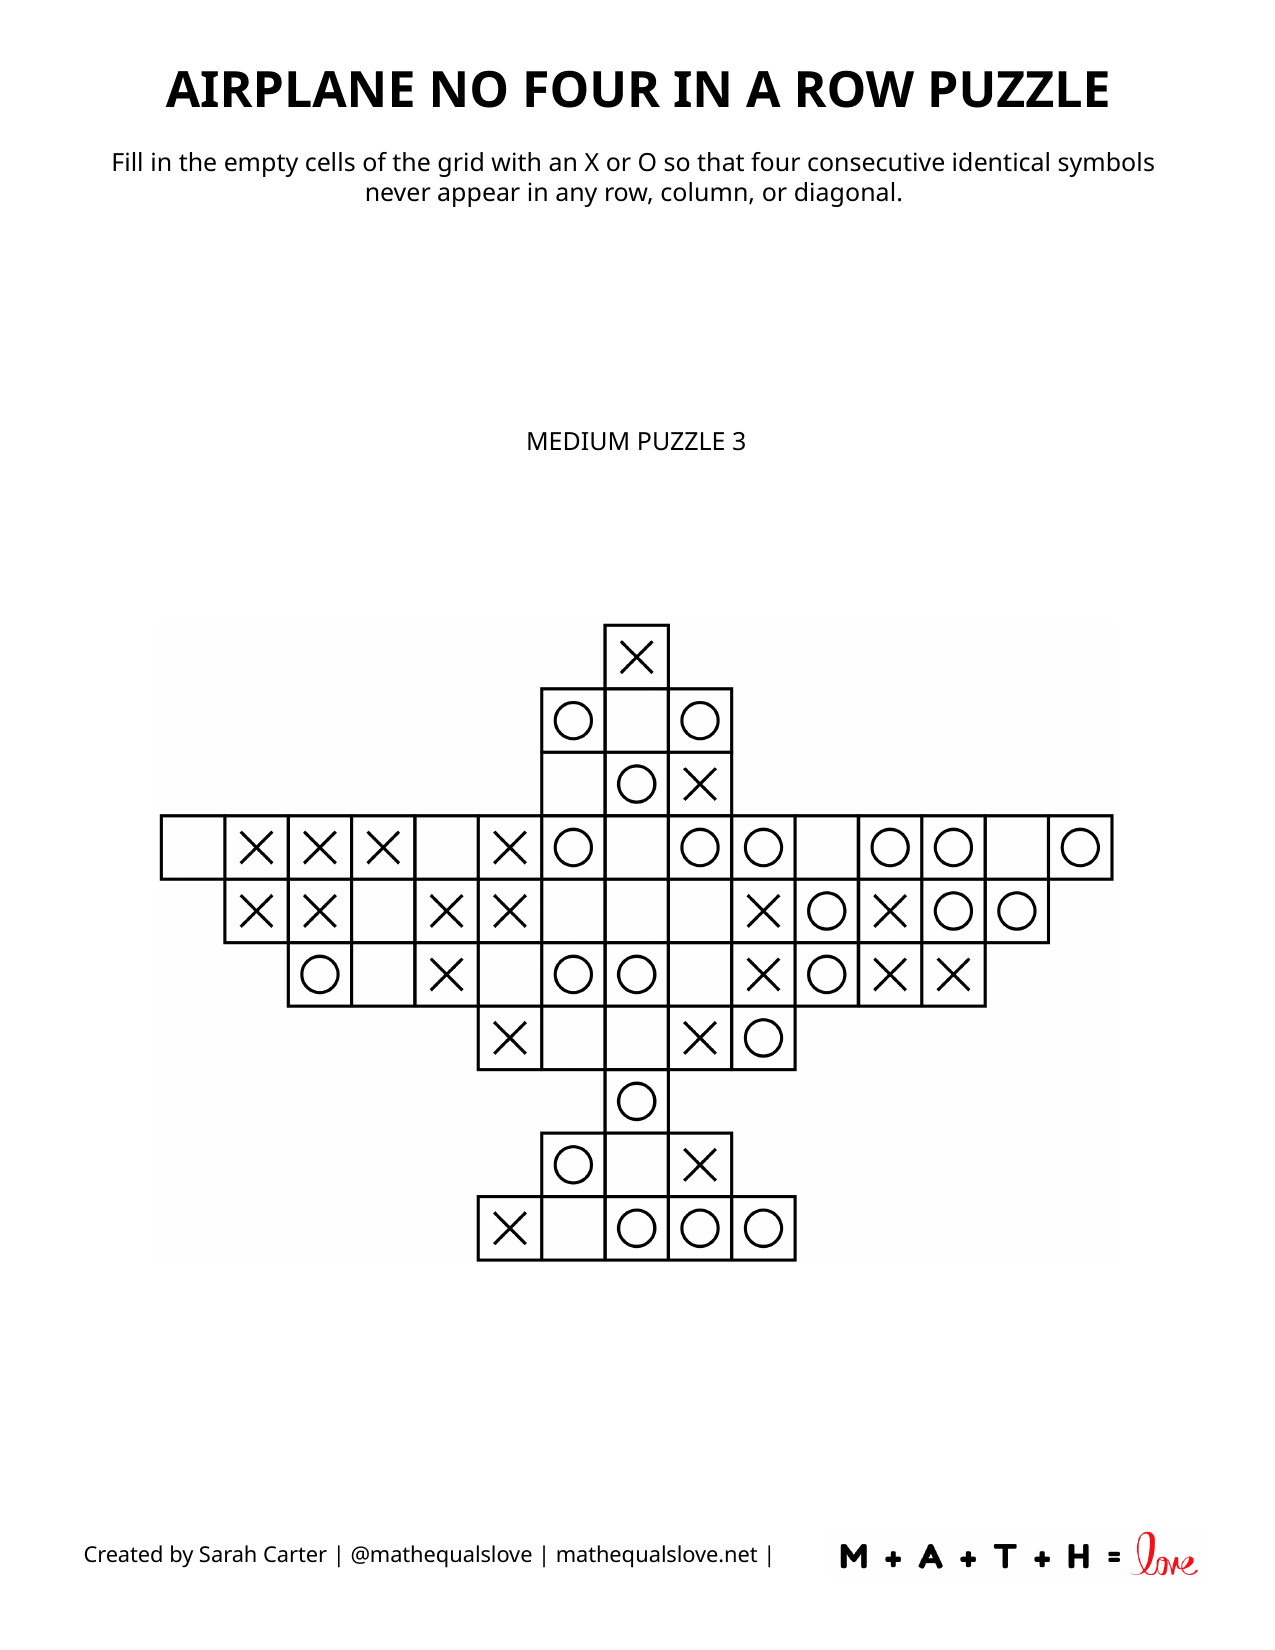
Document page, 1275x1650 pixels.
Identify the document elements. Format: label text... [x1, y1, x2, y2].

text_box Created by Sarah Carter | @mathequalslove | mathequalslove.net | [68, 1533, 826, 1575]
text_box MEDIUM PUZZLE 3 [158, 424, 1115, 476]
picture [826, 1528, 1207, 1580]
text_box AIRPLANE NO FOUR IN A ROW PUZZLE [66, 49, 1211, 125]
picture [157, 622, 1116, 1263]
text_box Fill in the empty cells of the grid with an X or O so that four consecutive identical symbols never appear in any row, column, or diagonal. [0, 139, 1275, 215]
